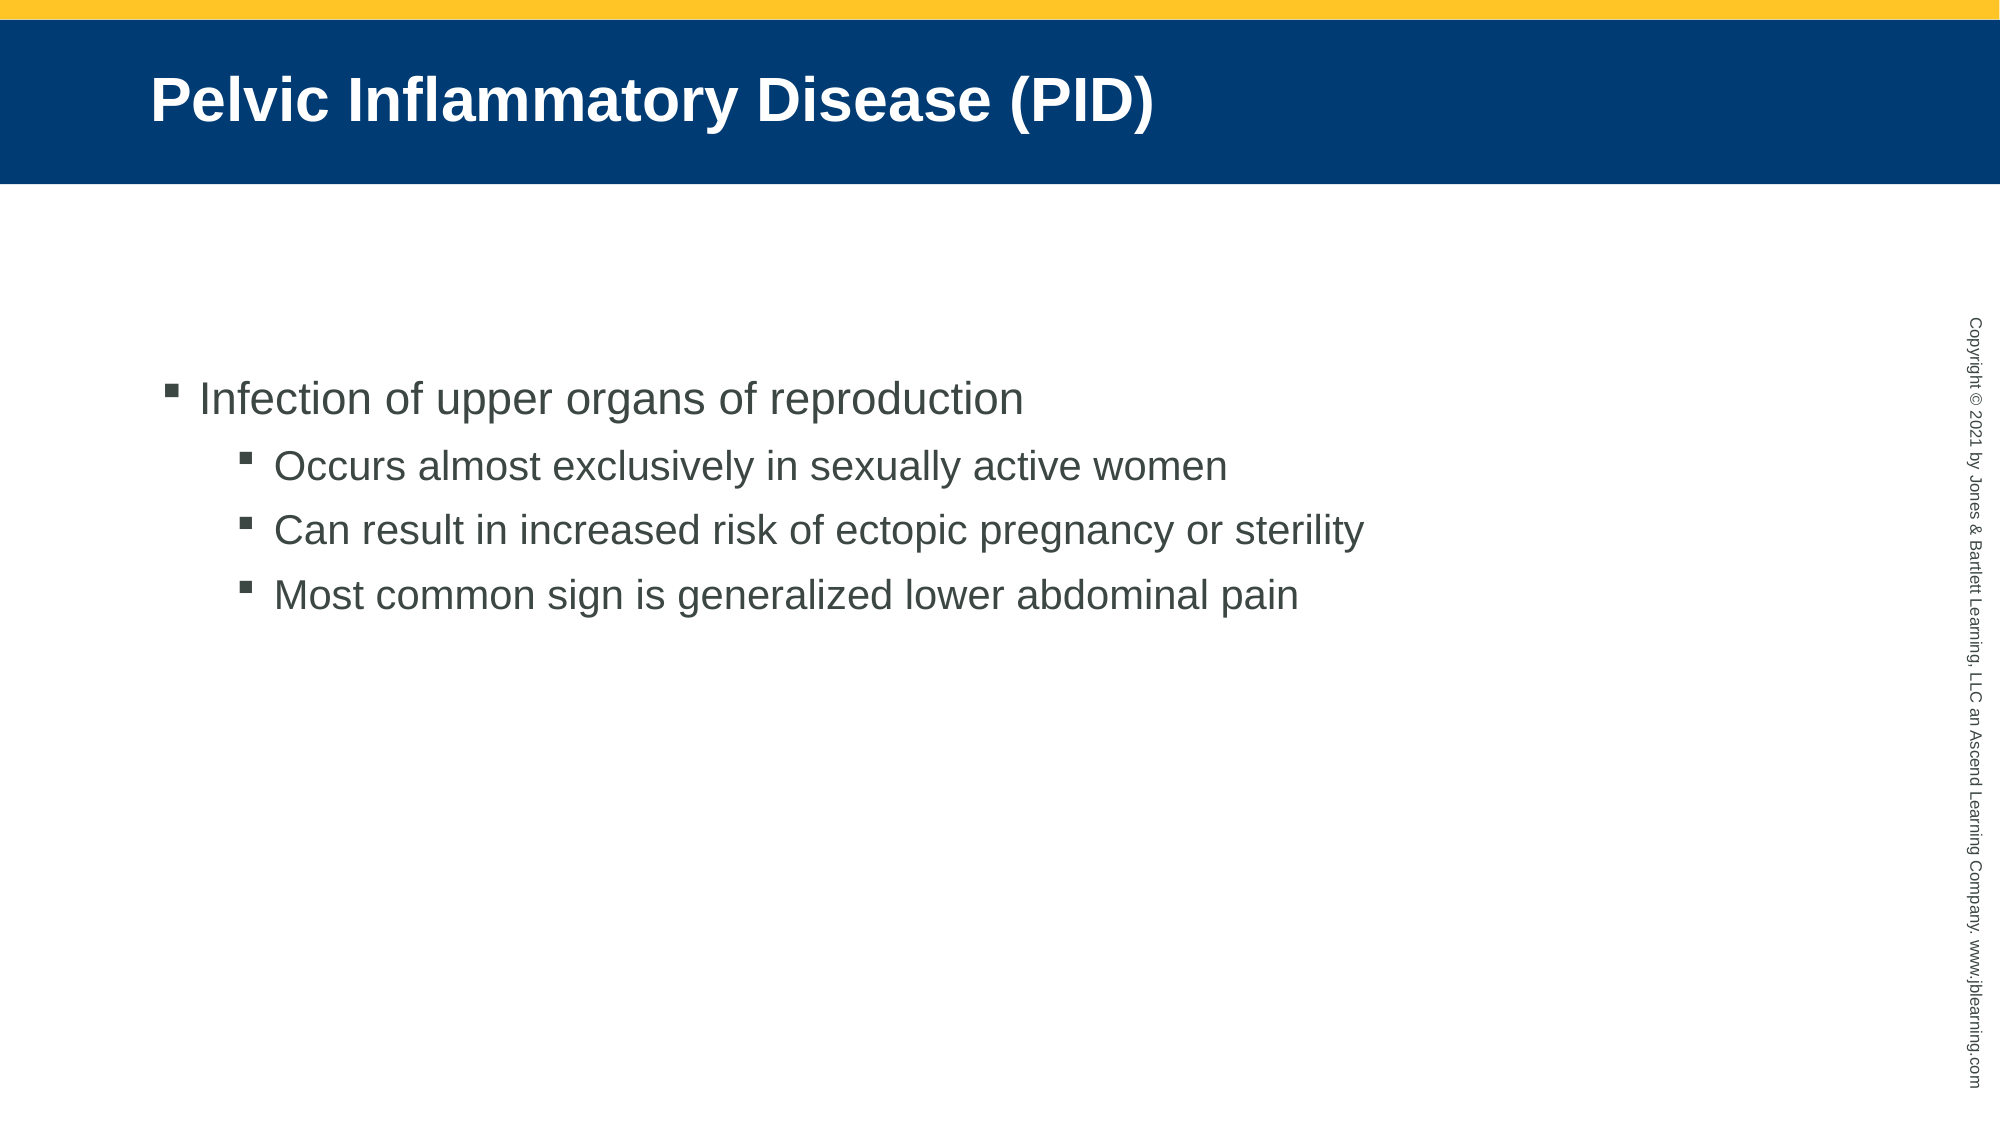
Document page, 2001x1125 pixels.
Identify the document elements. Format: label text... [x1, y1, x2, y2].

title Pelvic Inflammatory Disease (PID) [0, 19, 2000, 185]
list Infection of upper organs of reproduction Occurs almost exclusively in sexually active women Can result in increased risk of ectopic pregnancy or sterility Most common sign is generalized lower abdominal pain [146, 361, 1859, 1016]
